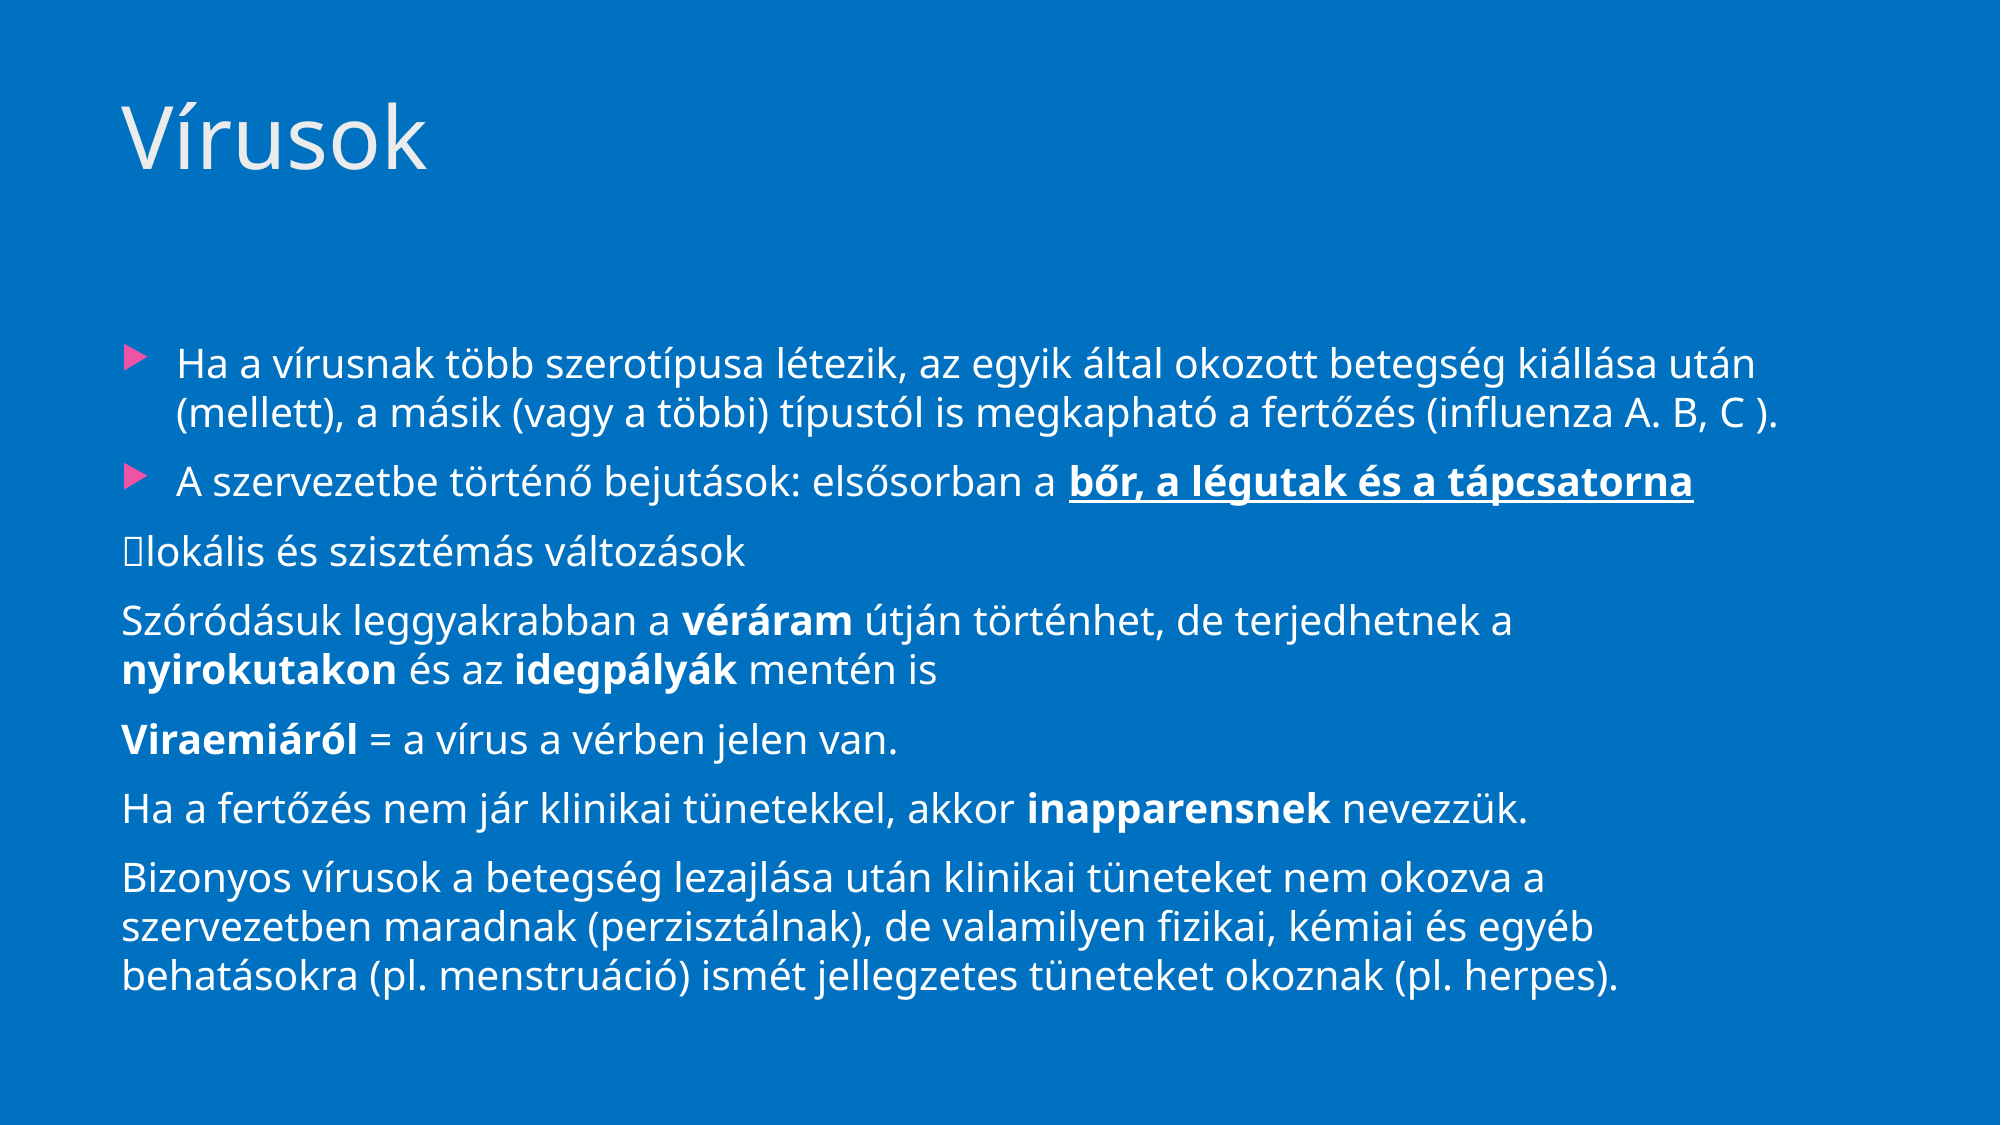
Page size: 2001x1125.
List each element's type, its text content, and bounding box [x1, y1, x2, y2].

list Ha a vírusnak több szerotípusa létezik, az egyik által okozott betegség kiállása után (mellett), a másik (vagy a többi) típustól is megkapható a fertőzés (influenza A. B, C ). A szervezetbe történő bejutások: elsősorban a bőr, a légutak és a tápcsatorna lokális és szisztémás változások Szóródásuk leggyakrabban a véráram útján történhet, de terjedhetnek a nyirokutakon és az idegpályák mentén is Viraemiáról = a vírus a vérben jelen van. Ha a fertőzés nem jár klinikai tünetekkel, akkor inapparensnek nevezzük. Bizonyos vírusok a betegség lezajlása után klinikai tüneteket nem okozva a szervezetben maradnak (perzisztálnak), de valamilyen fizikai, kémiai és egyéb behatásokra (pl. menstruáció) ismét jellegzetes tüneteket okoznak (pl. herpes). [106, 330, 1805, 1055]
title Vírusok [106, 74, 1649, 304]
